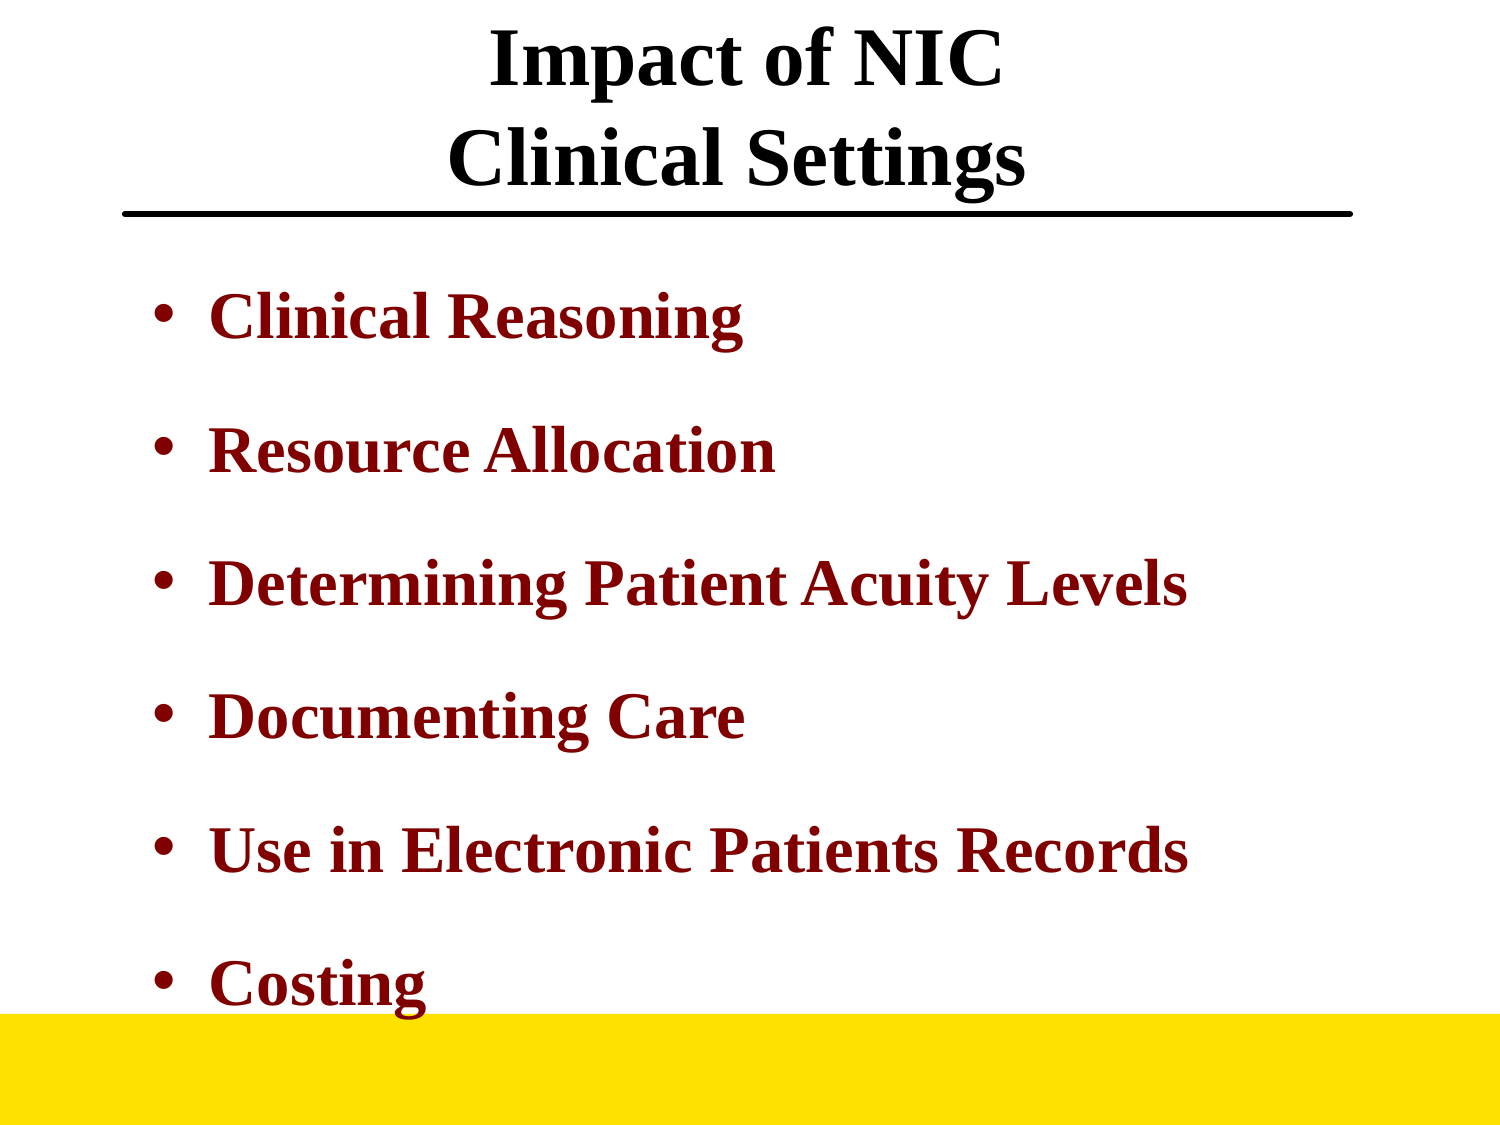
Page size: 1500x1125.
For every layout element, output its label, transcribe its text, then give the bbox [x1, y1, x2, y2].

title Impact of NIC Clinical Settings [0, 24, 1475, 180]
list Clinical Reasoning Resource Allocation Determining Patient Acuity Levels Documenting Care Use in Electronic Patients Records Costing [137, 224, 1425, 1038]
